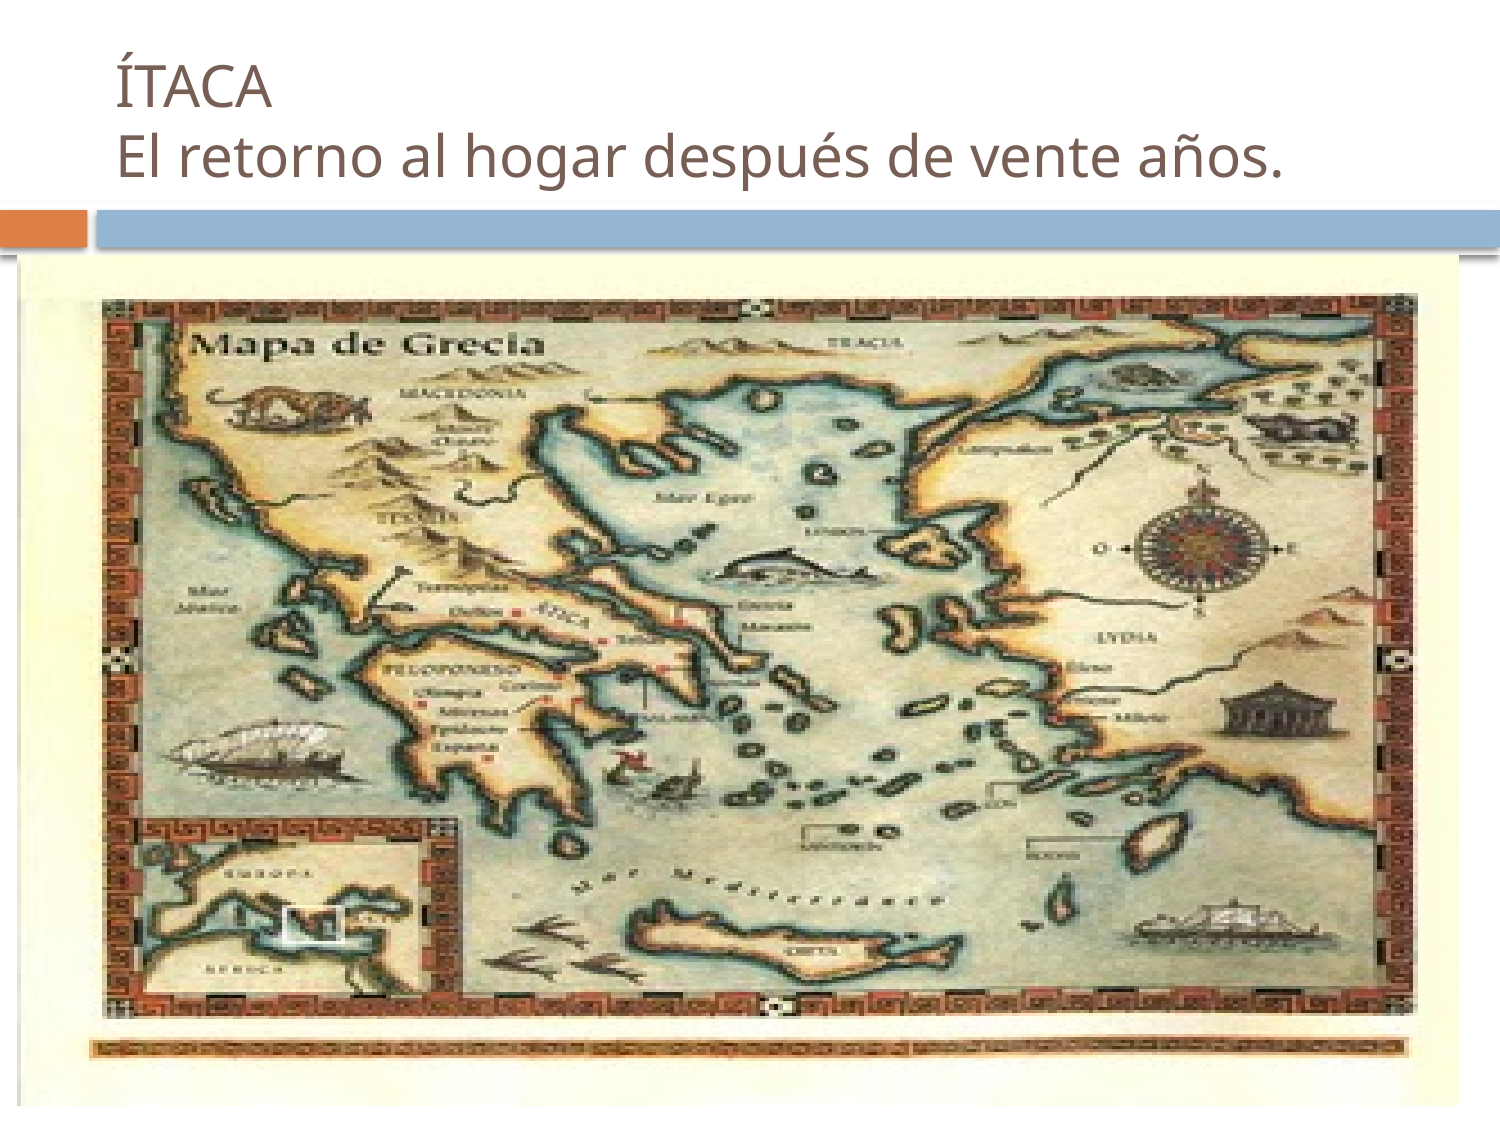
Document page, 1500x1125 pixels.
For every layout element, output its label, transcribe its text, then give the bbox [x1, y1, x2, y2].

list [17, 254, 1460, 1107]
title ÍTACA El retorno al hogar después de vente años. [100, 37, 1438, 200]
